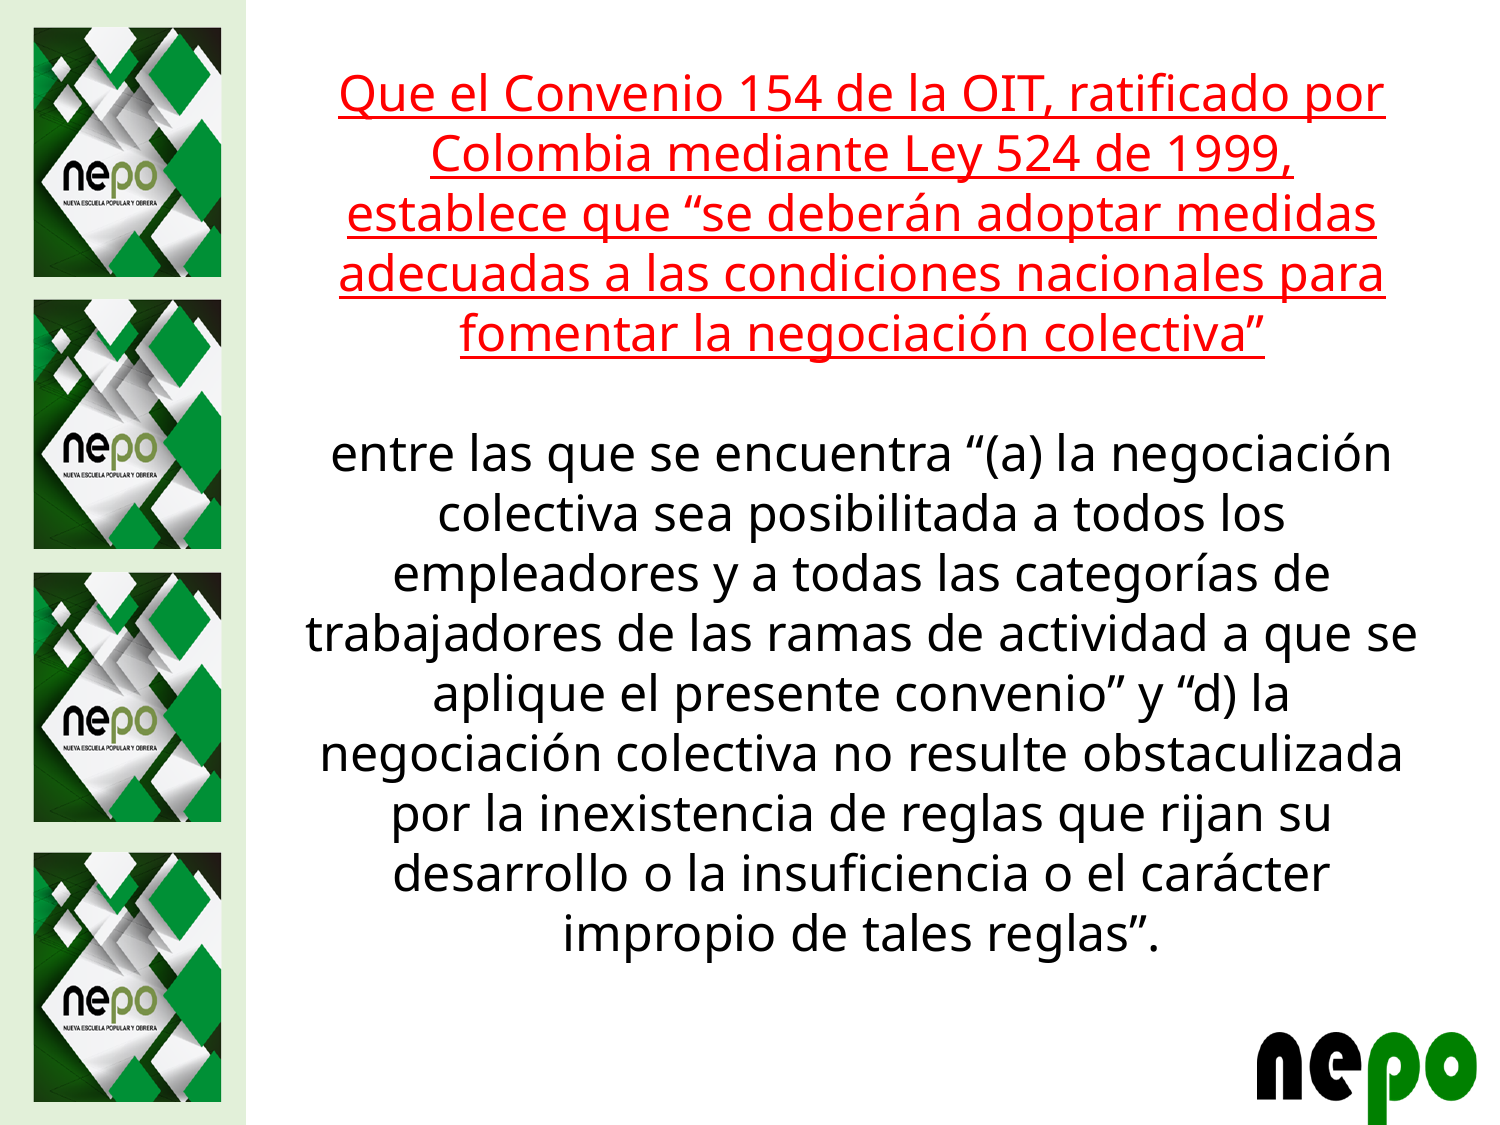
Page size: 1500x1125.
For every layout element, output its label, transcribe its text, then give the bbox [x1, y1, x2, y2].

picture [0, 0, 246, 1125]
text_box Que el Convenio 154 de la OIT, ratificado por Colombia mediante Ley 524 de 1999, establece que “se deberán adoptar medidas adecuadas a las condiciones nacionales para fomentar la negociación colectiva” entre las que se encuentra “(a) la negociación colectiva sea posibilitada a todos los empleadores y a todas las categorías de trabajadores de las ramas de actividad a que se aplique el presente convenio” y “d) la negociación colectiva no resulte obstaculizada por la inexistencia de reglas que rijan su desarrollo o la insuficiencia o el carácter impropio de tales reglas”. [289, 54, 1435, 970]
picture [1257, 1032, 1477, 1125]
